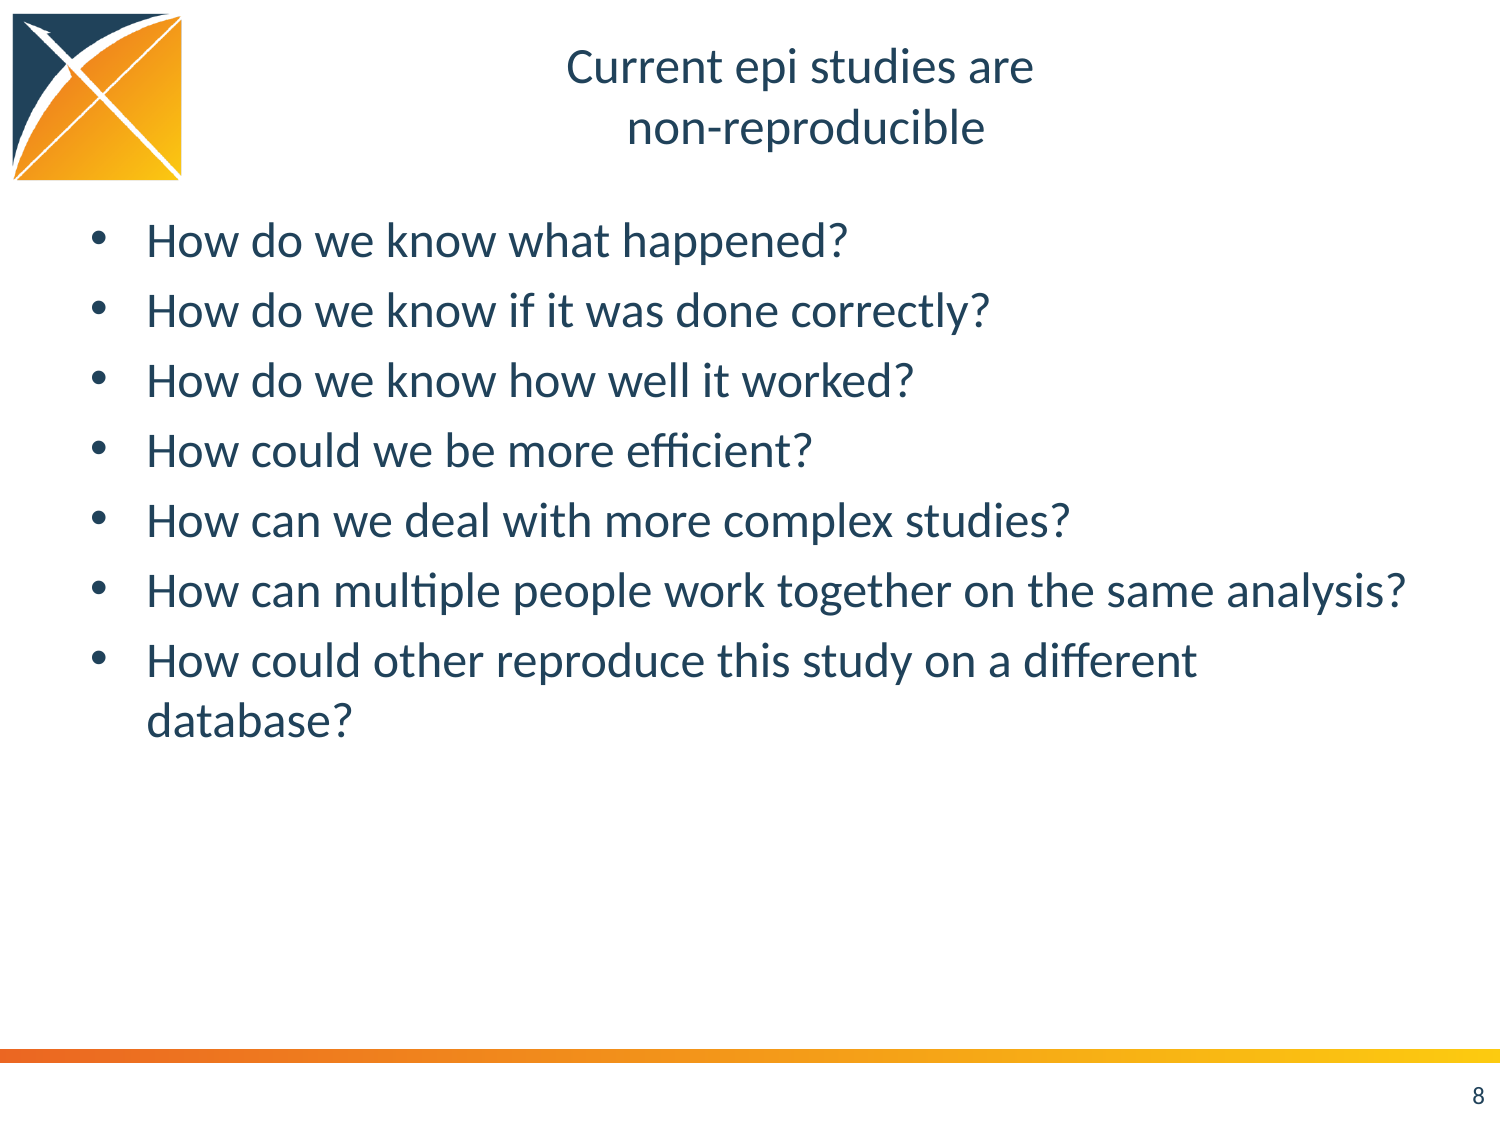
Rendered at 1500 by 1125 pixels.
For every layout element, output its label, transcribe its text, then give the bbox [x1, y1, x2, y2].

slide_number 8 [1149, 1065, 1500, 1125]
picture [0, 0, 206, 200]
list How do we know what happened? How do we know if it was done correctly? How do we know how well it worked? How could we be more efficient? How can we deal with more complex studies? How can multiple people work together on the same analysis? How could other reproduce this study on a different database? [75, 200, 1425, 1005]
title Current epi studies are non-reproducible [187, 24, 1425, 163]
